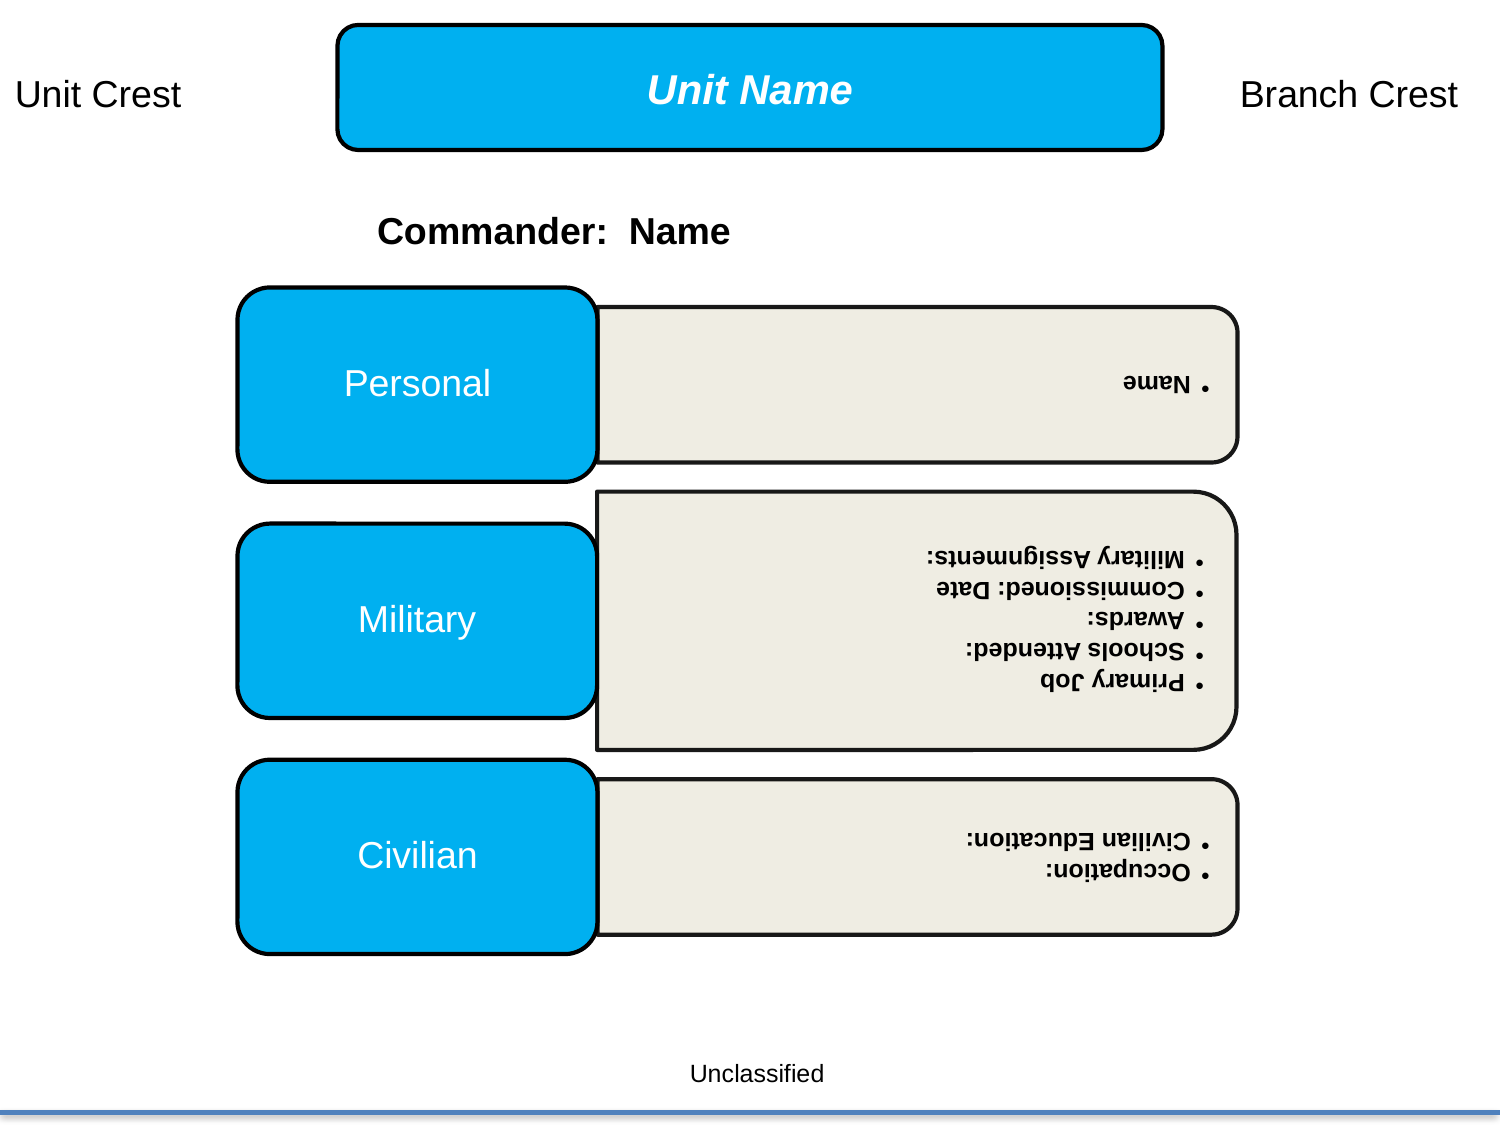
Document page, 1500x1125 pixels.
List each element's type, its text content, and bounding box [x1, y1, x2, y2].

text_box Commander: Name [362, 199, 1200, 260]
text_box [237, 287, 1238, 955]
text_box Unit Name [335, 22, 1165, 153]
text_box Unit Crest [0, 62, 238, 123]
text_box Branch Crest [1224, 62, 1488, 123]
text_box Unclassified [674, 1050, 900, 1095]
